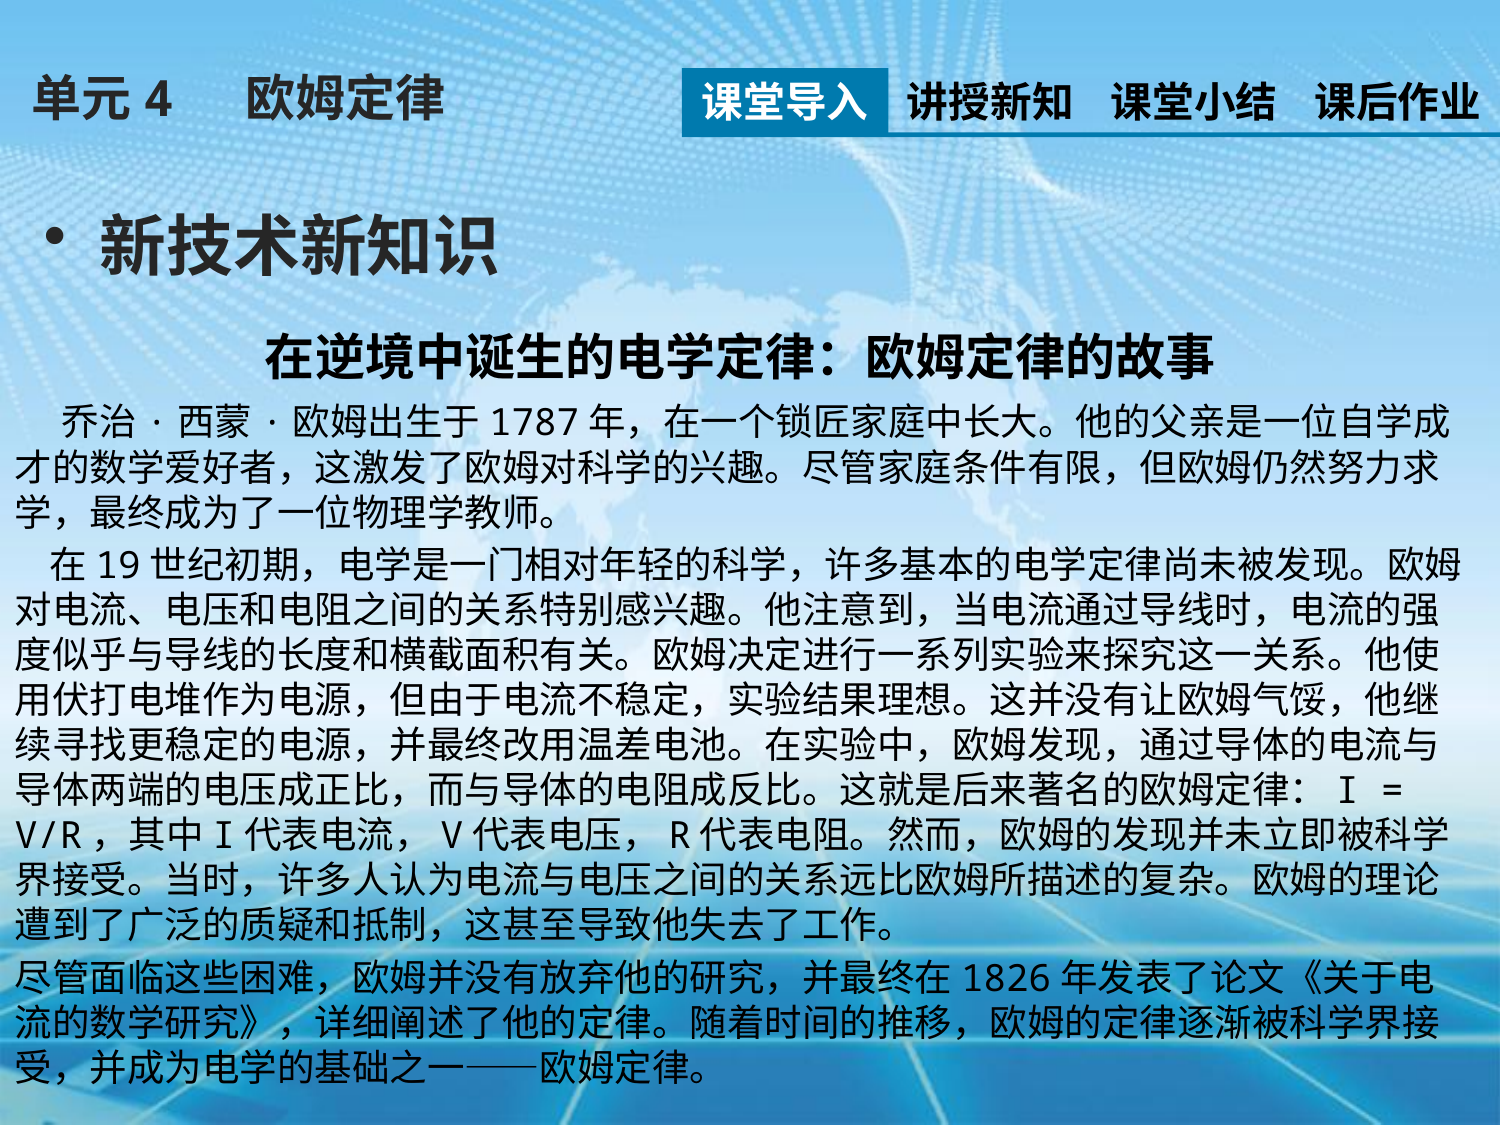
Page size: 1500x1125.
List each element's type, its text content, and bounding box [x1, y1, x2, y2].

text_box 在逆境中诞生的电学定律：欧姆定律的故事 乔治·西蒙·欧姆出生于1787年，在一个锁匠家庭中长大。他的父亲是一位自学成才的数学爱好者，这激发了欧姆对科学的兴趣。尽管家庭条件有限，但欧姆仍然努力求学，最终成为了一位物理学教师。 在19世纪初期，电学是一门相对年轻的科学，许多基本的电学定律尚未被发现。欧姆对电流、电压和电阻之间的关系特别感兴趣。他注意到，当电流通过导线时，电流的强度似乎与导线的长度和横截面积有关。欧姆决定进行一系列实验来探究这一关系。他使用伏打电堆作为电源，但由于电流不稳定，实验结果理想。这并没有让欧姆气馁，他继续寻找更稳定的电源，并最终改用温差电池。在实验中，欧姆发现，通过导体的电流与导体两端的电压成正比，而与导体的电阻成反比。这就是后来著名的欧姆定律：I = V/R，其中I代表电流，V代表电压，R代表电阻。然而，欧姆的发现并未立即被科学界接受。当时，许多人认为电流与电压之间的关系远比欧姆所描述的复杂。欧姆的理论遭到了广泛的质疑和抵制，这甚至导致他失去了工作。 尽管面临这些困难，欧姆并没有放弃他的研究，并最终在1826年发表了论文《关于电流的数学研究》，详细阐述了他的定律。随着时间的推移，欧姆的定律逐渐被科学界接受，并成为电学的基础之一——欧姆定律。 [0, 318, 1480, 1125]
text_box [16, 59, 1500, 135]
text_box 新技术新知识 [28, 196, 779, 291]
picture [0, 0, 1500, 1125]
